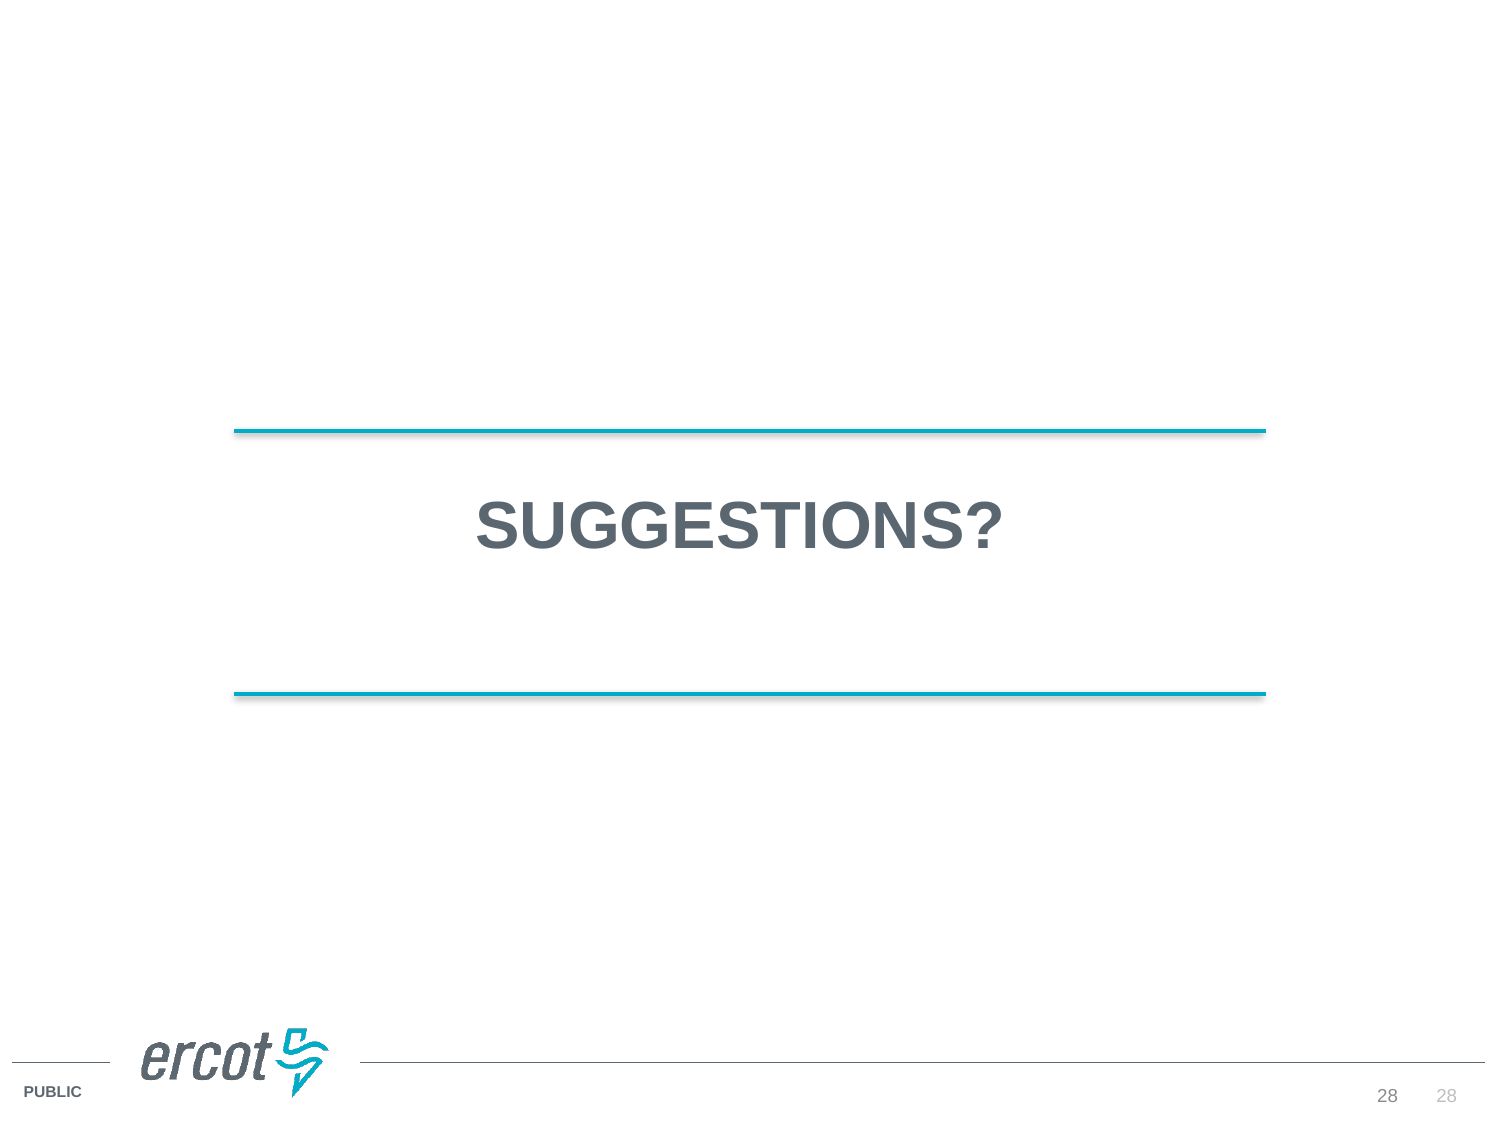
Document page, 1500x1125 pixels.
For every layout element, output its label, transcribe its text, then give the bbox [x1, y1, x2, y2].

picture [137, 1024, 332, 1100]
slide_number 28 [1350, 1077, 1425, 1113]
list Suggestions? [234, 474, 1266, 638]
